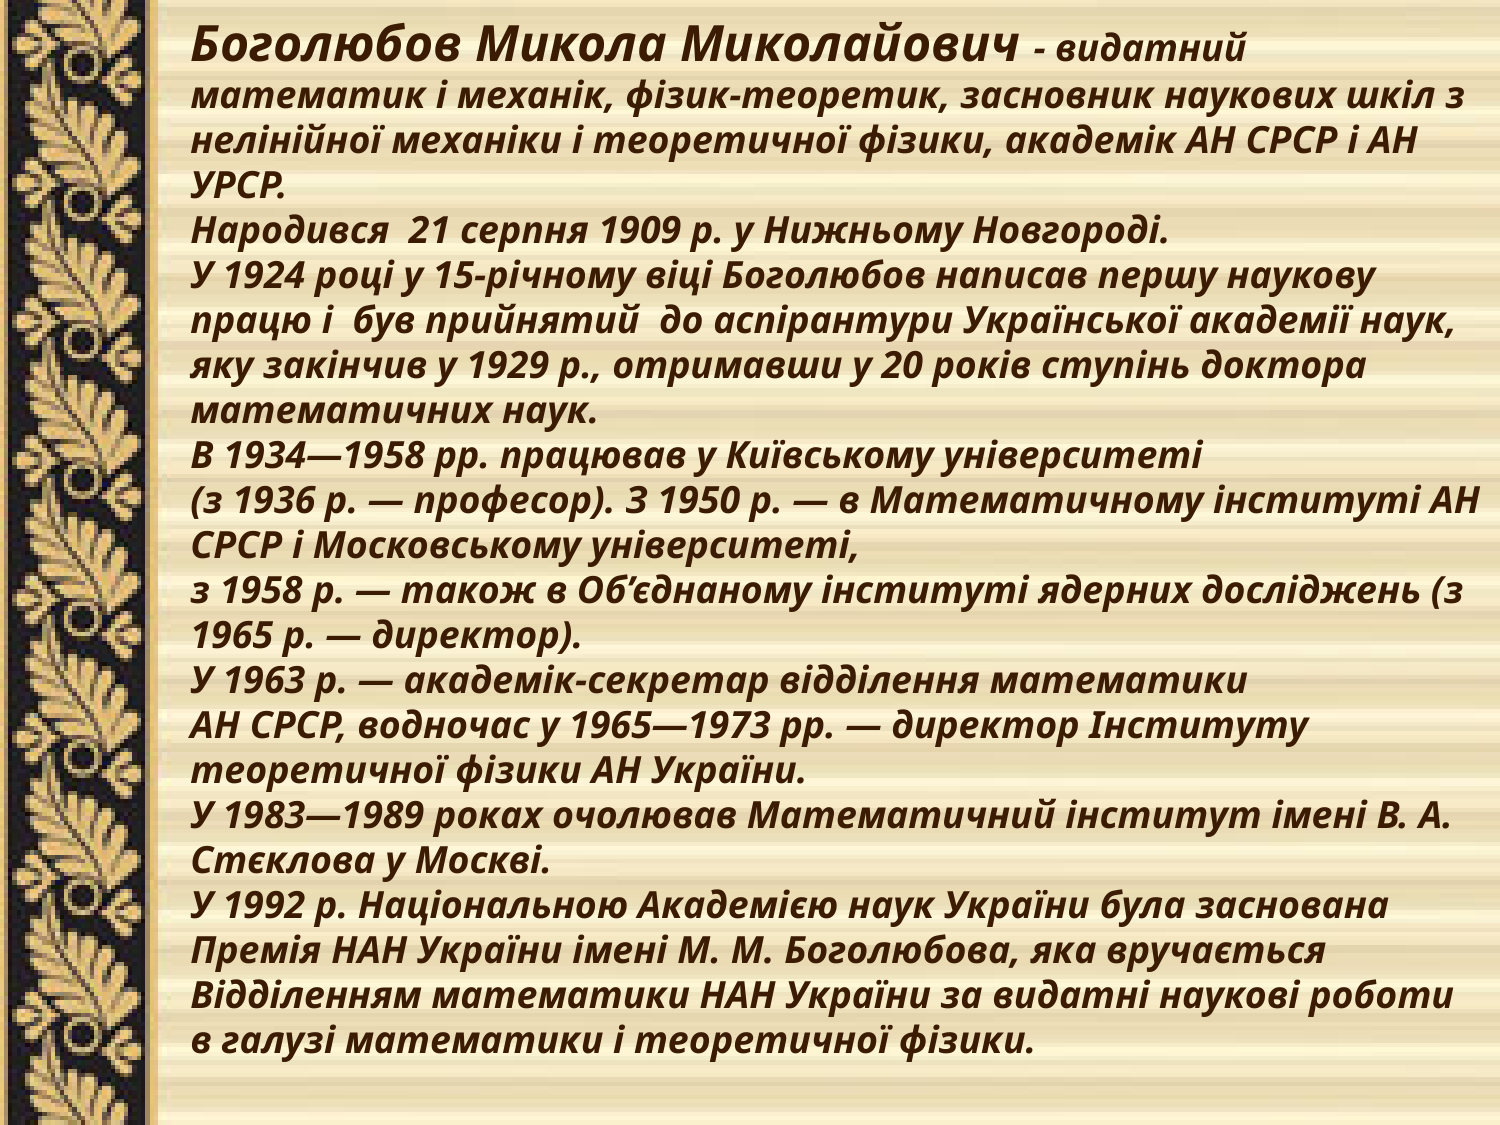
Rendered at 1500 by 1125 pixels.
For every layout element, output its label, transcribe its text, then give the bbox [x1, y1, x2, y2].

text_box Боголюбов Микола Миколайович - видатний математик і механік, фізик-теоретик, засновник наукових шкіл з нелінійної механіки і теоретичної фізики, академік АН СРСР і АН УРСР. Народився 21 серпня 1909 р. у Нижньому Новгороді. У 1924 році у 15-річному віці Боголюбов написав першу наукову працю і був прийнятий до аспірантури Української академії наук, яку закінчив у 1929 р., отримавши у 20 років ступінь доктора математичних наук. В 1934—1958 рр. працював у Київському університеті (з 1936 р. — професор). З 1950 р. — в Математичному інституті АН СРСР і Московському університеті, з 1958 р. — також в Об’єднаному інституті ядерних досліджень (з 1965 р. — директор). У 1963 р. — академік-секретар відділення математики АН СРСР, водночас у 1965—1973 рр. — директор Інституту теоретичної фізики АН України. У 1983—1989 роках очолював Математичний інститут імені В. А. Стєклова у Москві. У 1992 р. Національною Академією наук України була заснована Премія НАН України імені М. М. Боголюбова, яка вручається Відділенням математики НАН України за видатні наукові роботи в галузі математики і теоретичної фізики. [175, 4, 1500, 1069]
picture [0, 0, 1500, 1125]
